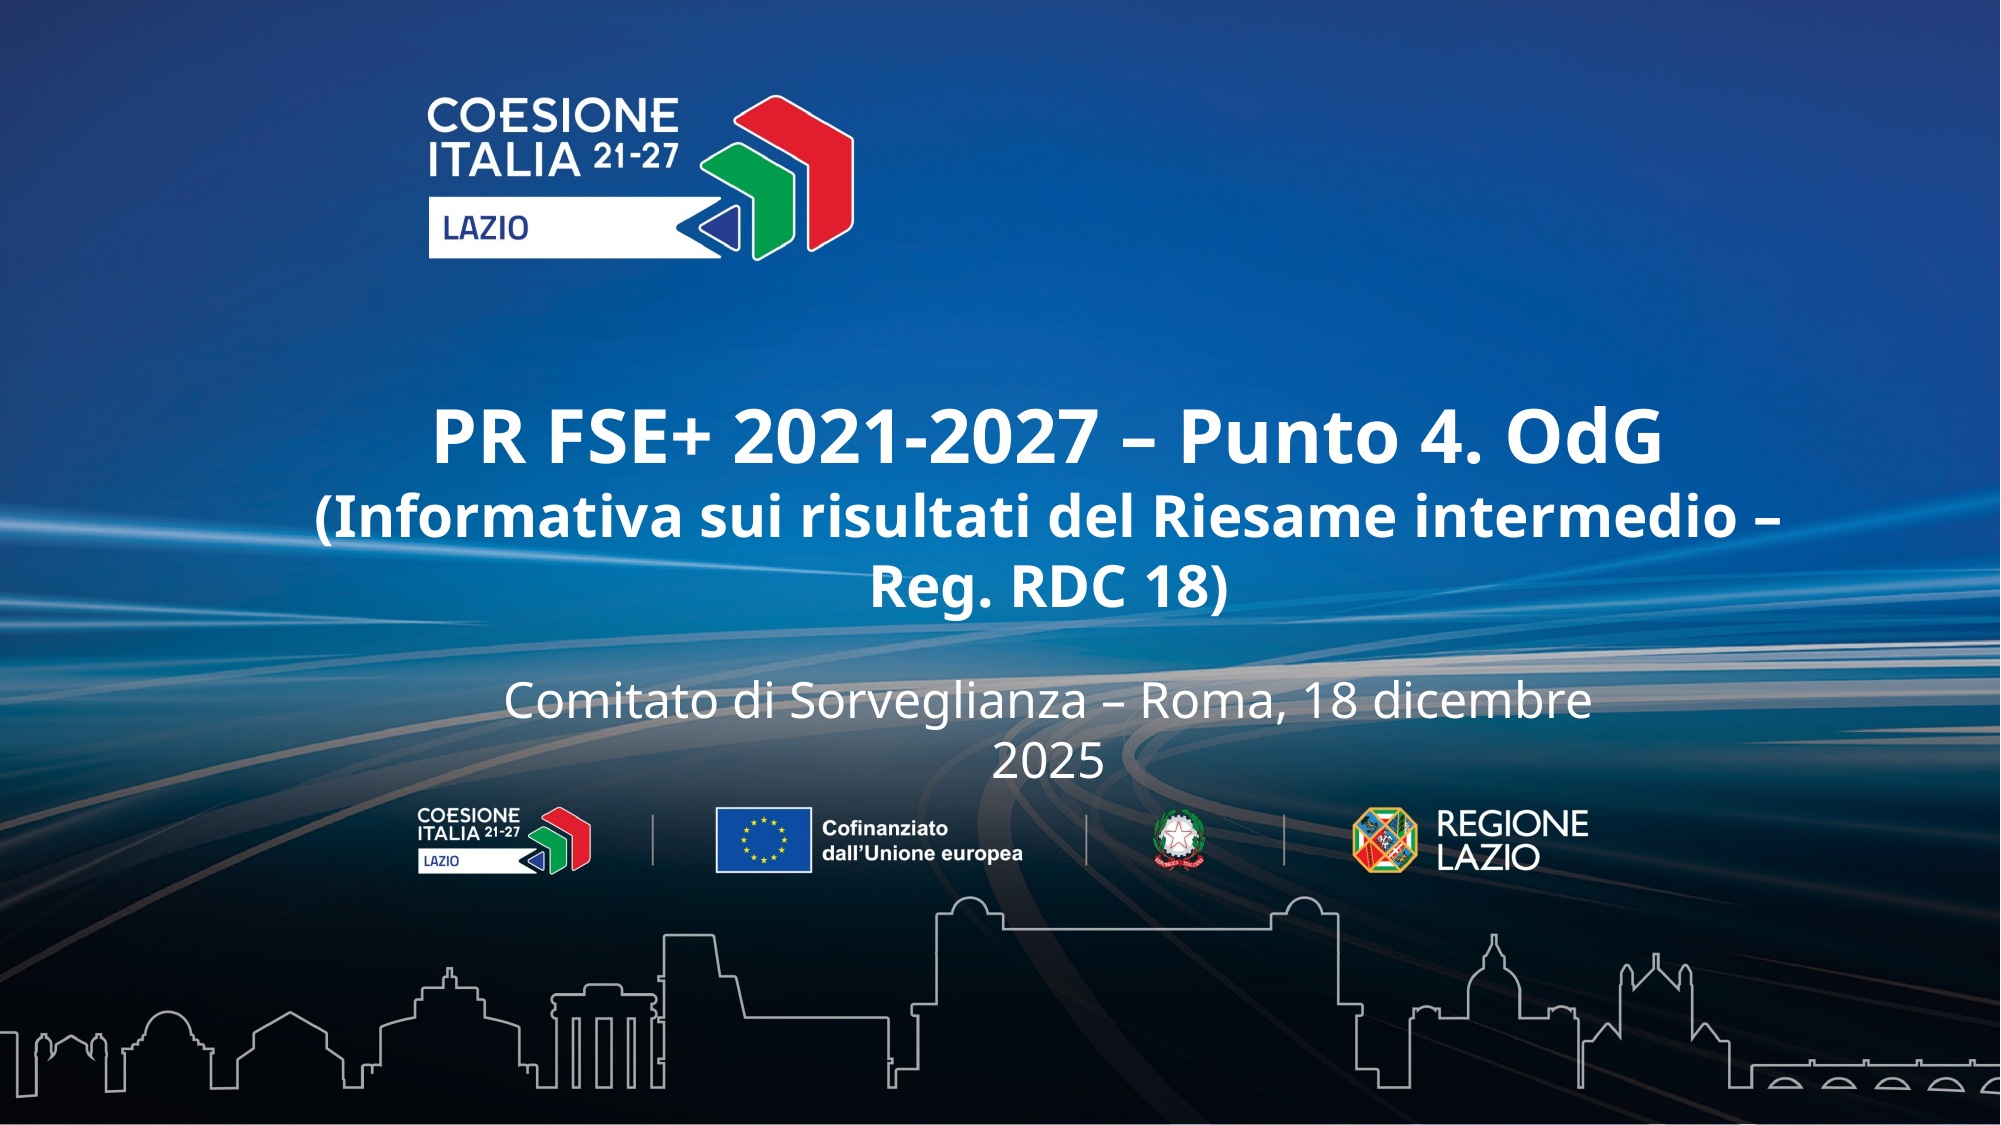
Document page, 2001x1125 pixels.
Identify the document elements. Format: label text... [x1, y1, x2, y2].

text_box PR FSE+ 2021-2027 – Punto 4. OdG (Informativa sui risultati del Riesame intermedio – Reg. RDC 18) [238, 381, 1860, 627]
picture [1671, 725, 2000, 777]
picture [0, 0, 2000, 711]
text_box Comitato di Sorveglianza – Roma, 18 dicembre 2025 [426, 541, 1671, 797]
picture [0, 651, 2000, 1125]
